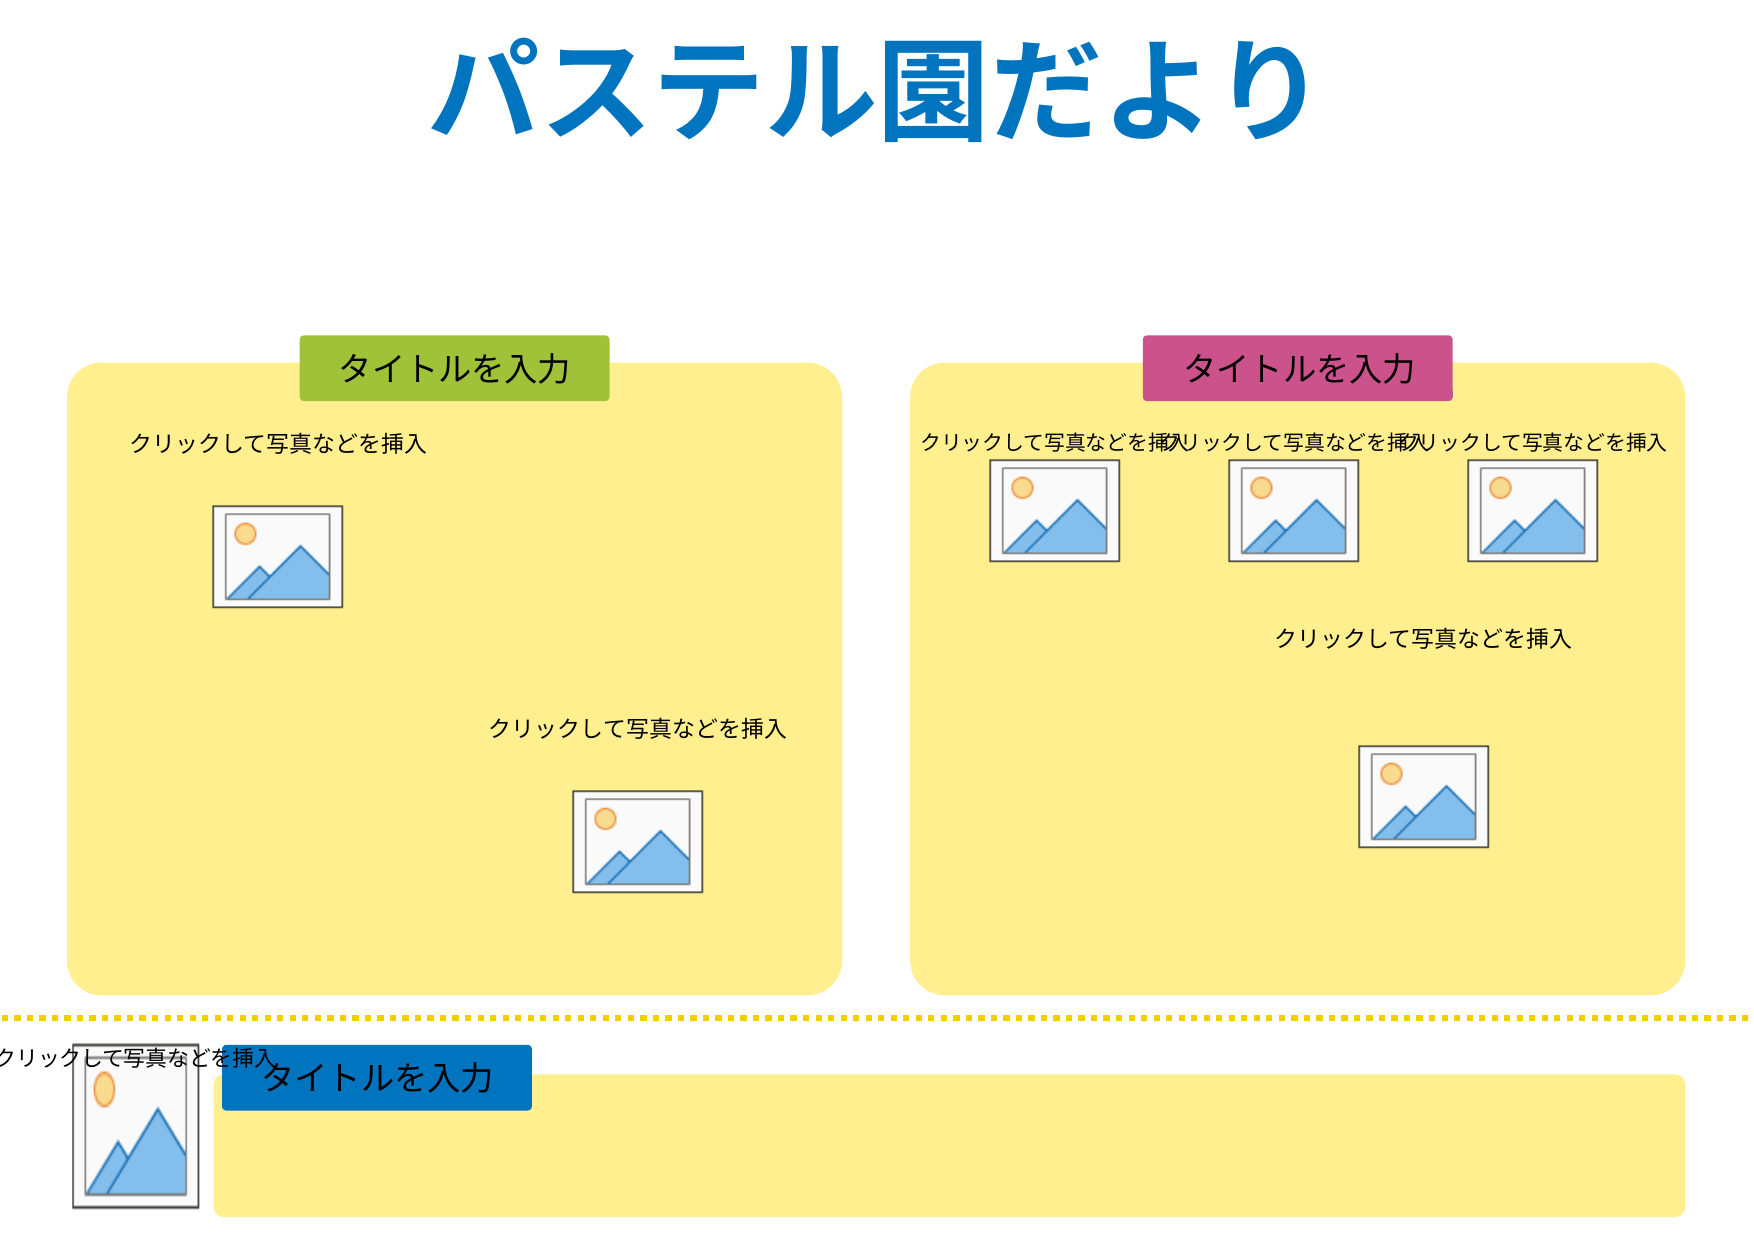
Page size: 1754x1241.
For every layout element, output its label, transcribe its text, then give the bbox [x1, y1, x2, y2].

picture [468, 707, 808, 978]
text_box タイトルを入力 [246, 1050, 509, 1105]
picture [1195, 616, 1653, 978]
text_box タイトルを入力 [1168, 340, 1432, 396]
text_box パステル園だより [412, 12, 1341, 163]
text_box タイトルを入力 [323, 340, 587, 396]
picture [68, 1037, 204, 1217]
picture [935, 422, 1653, 600]
picture [108, 421, 448, 692]
